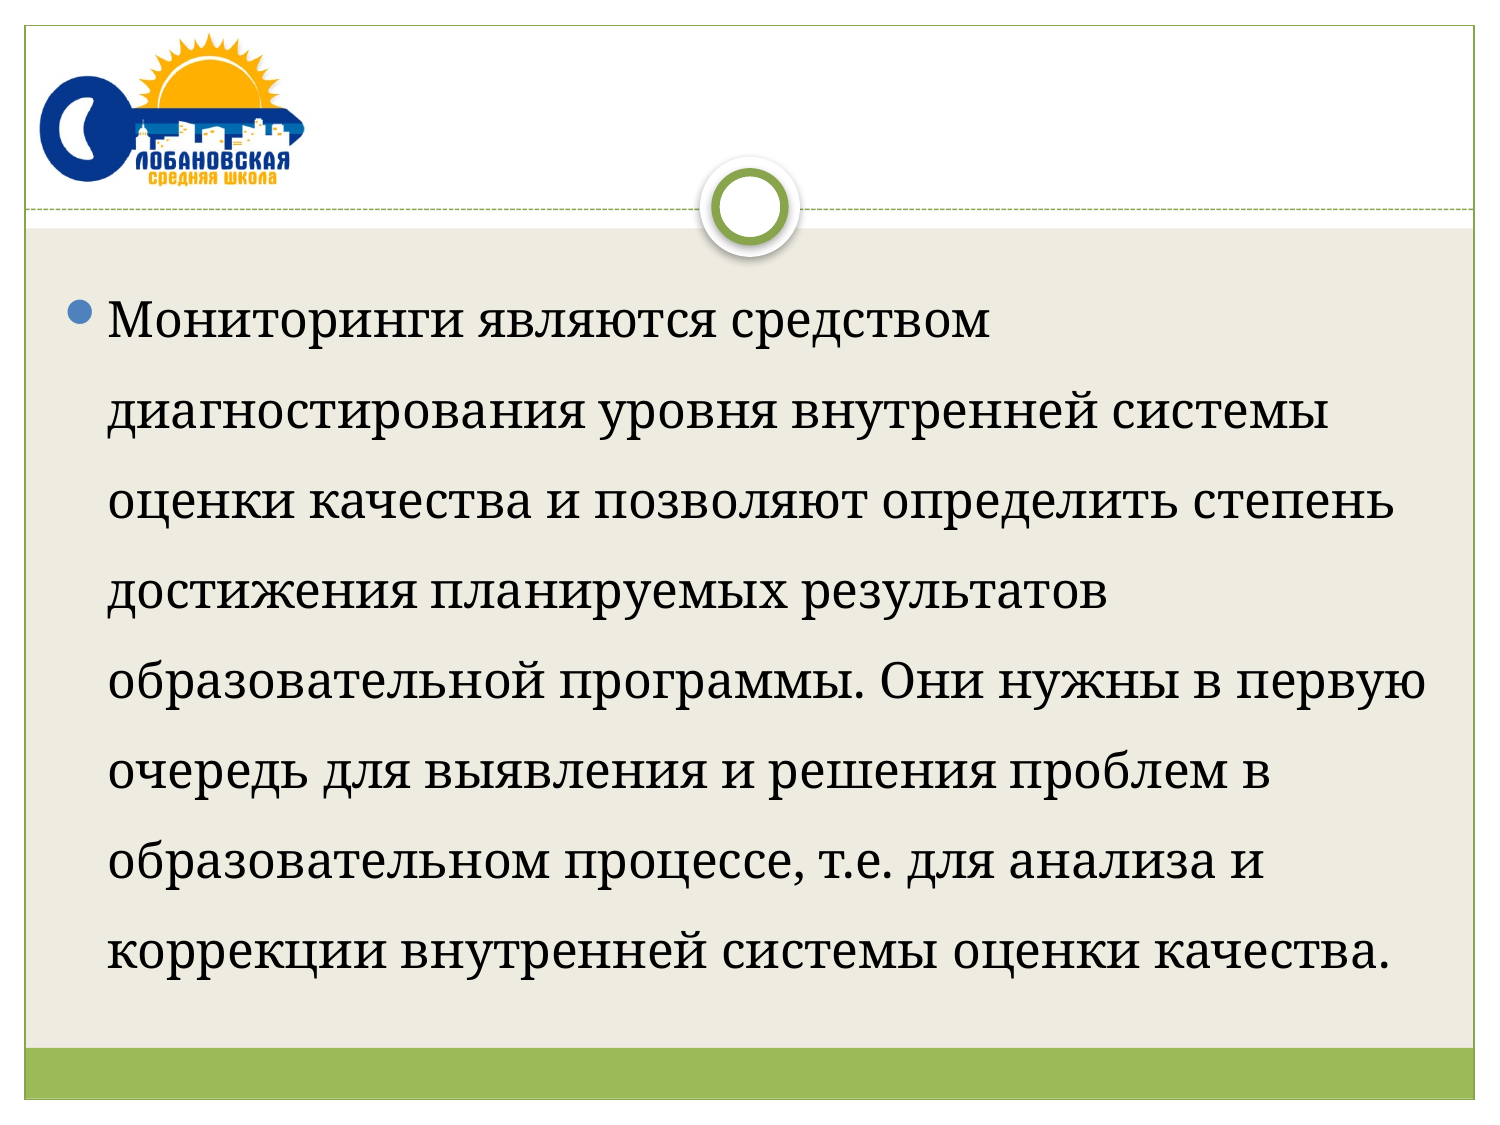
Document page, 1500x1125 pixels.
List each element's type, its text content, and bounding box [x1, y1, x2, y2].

picture [29, 30, 314, 196]
list Мониторинги являются средством диагностирования уровня внутренней системы оценки качества и позволяют определить степень достижения планируемых результатов образовательной программы. Они нужны в первую очередь для выявления и решения проблем в образовательном процессе, т.е. для анализа и коррекции внутренней системы оценки качества. [49, 250, 1445, 1001]
